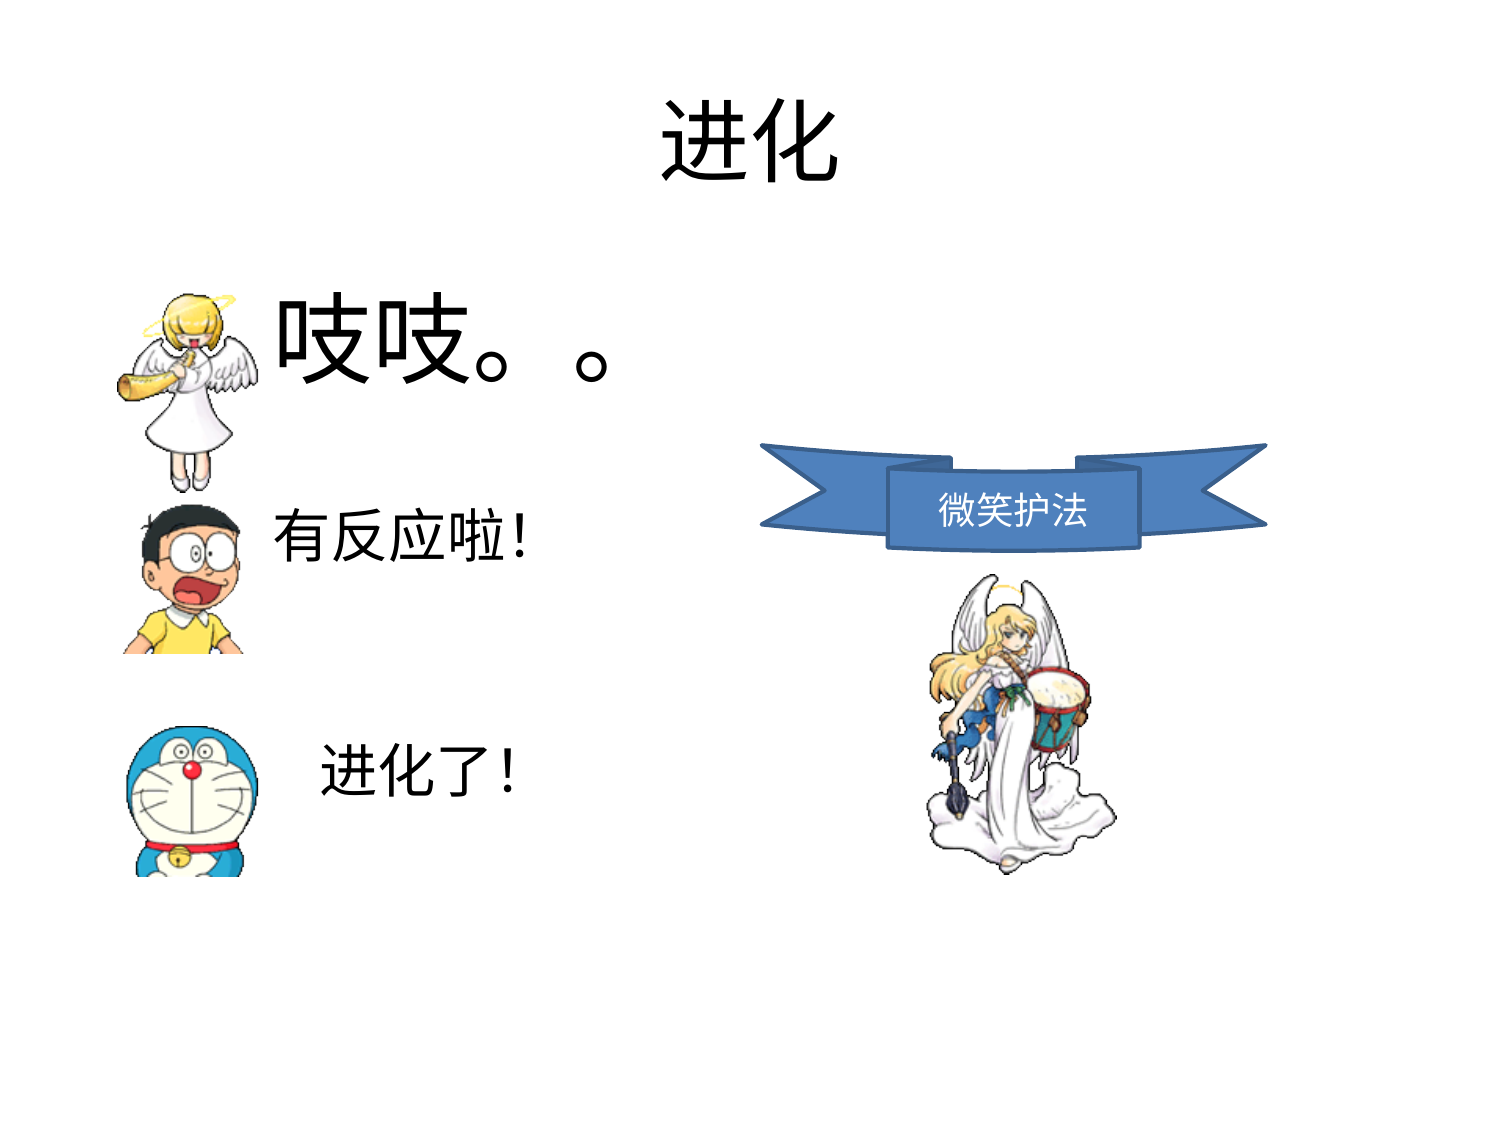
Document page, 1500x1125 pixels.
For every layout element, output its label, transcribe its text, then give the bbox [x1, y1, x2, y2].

picture [116, 503, 262, 655]
text_box 微笑护法 [759, 443, 1268, 553]
text_box 进化了！ [304, 726, 621, 812]
text_box 吱吱。。 [257, 269, 997, 405]
title 进化 [75, 45, 1425, 233]
picture [925, 573, 1117, 875]
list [116, 292, 260, 494]
text_box 有反应啦！ [258, 492, 879, 577]
picture [116, 726, 268, 877]
